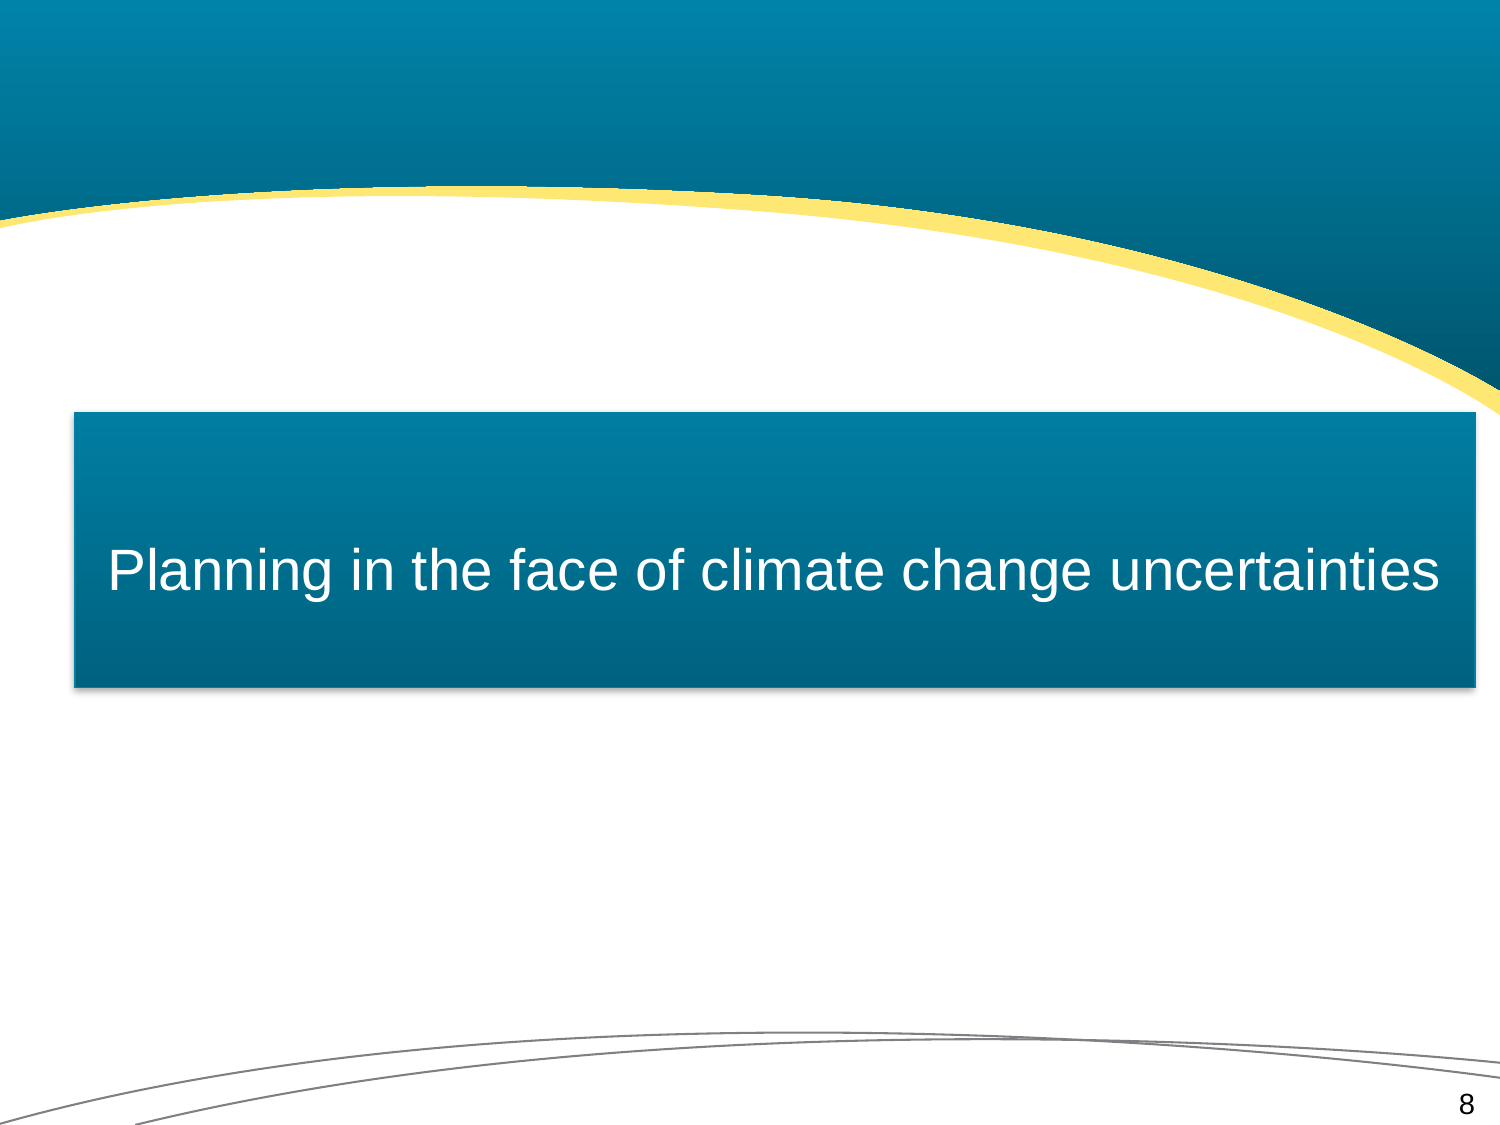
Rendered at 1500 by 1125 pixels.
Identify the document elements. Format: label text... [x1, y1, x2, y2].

slide_number 8 [1124, 1084, 1476, 1113]
list Planning in the face of climate change uncertainties [74, 412, 1476, 688]
